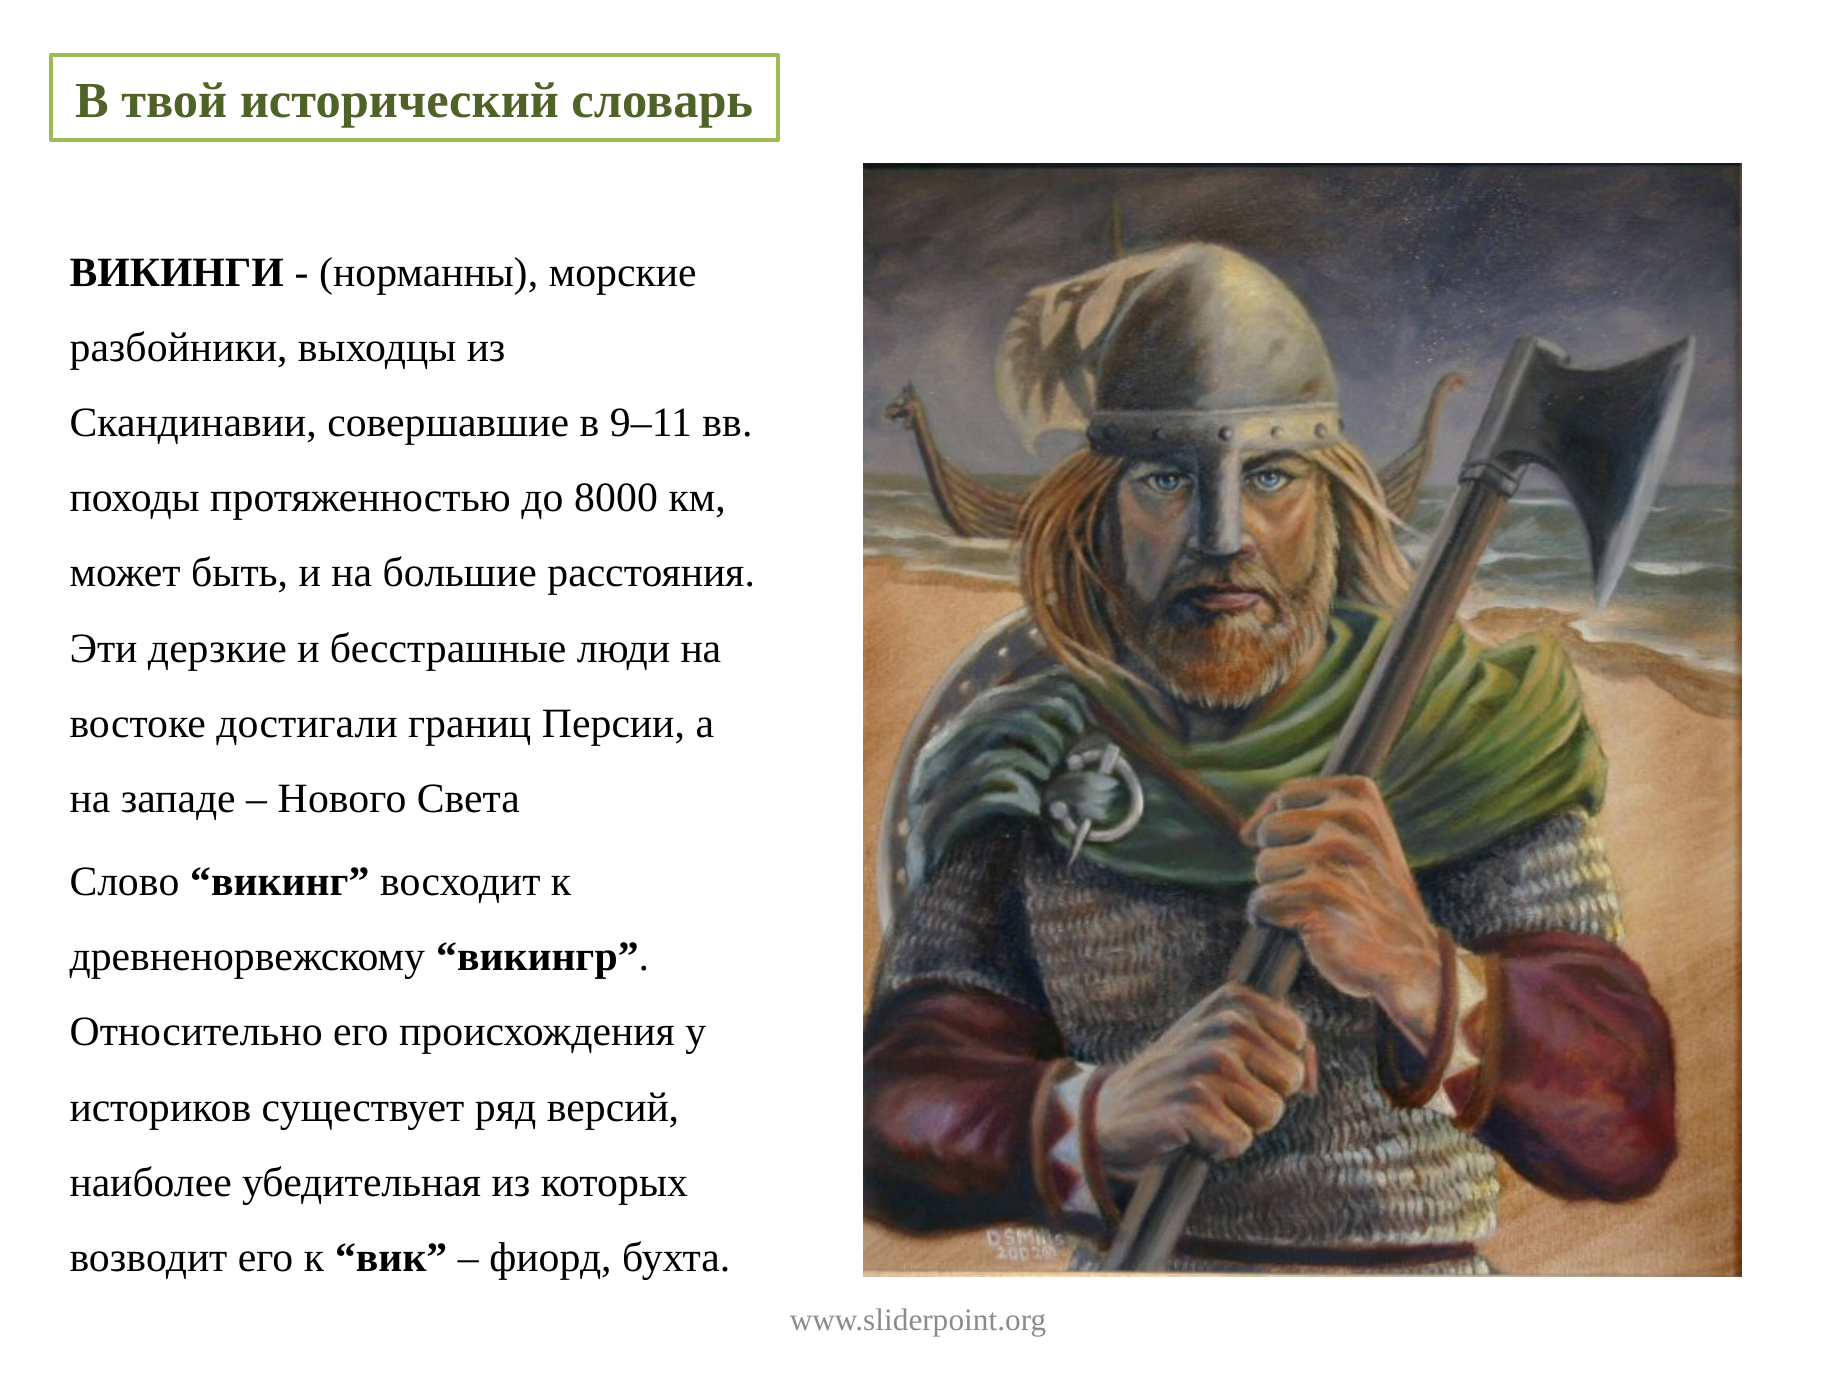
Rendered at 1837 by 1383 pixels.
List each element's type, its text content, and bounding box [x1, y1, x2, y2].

title В твой исторический словарь [49, 53, 780, 142]
footer www.sliderpoint.org [627, 1280, 1210, 1355]
list ВИКИНГИ - (норманны), морские разбойники, выходцы из Скандинавии, совершавшие в 9–11 вв. походы протяженностью до 8000 км, может быть, и на большие расстояния. Эти дерзкие и бесстрашные люди на востоке достигали границ Персии, а на западе – Нового Света Слово “викинг” восходит к древненорвежскому “викингр”. Относительно его происхождения у историков существует ряд версий, наиболее убедительная из которых возводит его к “вик” – фиорд, бухта. [51, 175, 778, 1324]
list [863, 163, 1742, 1278]
